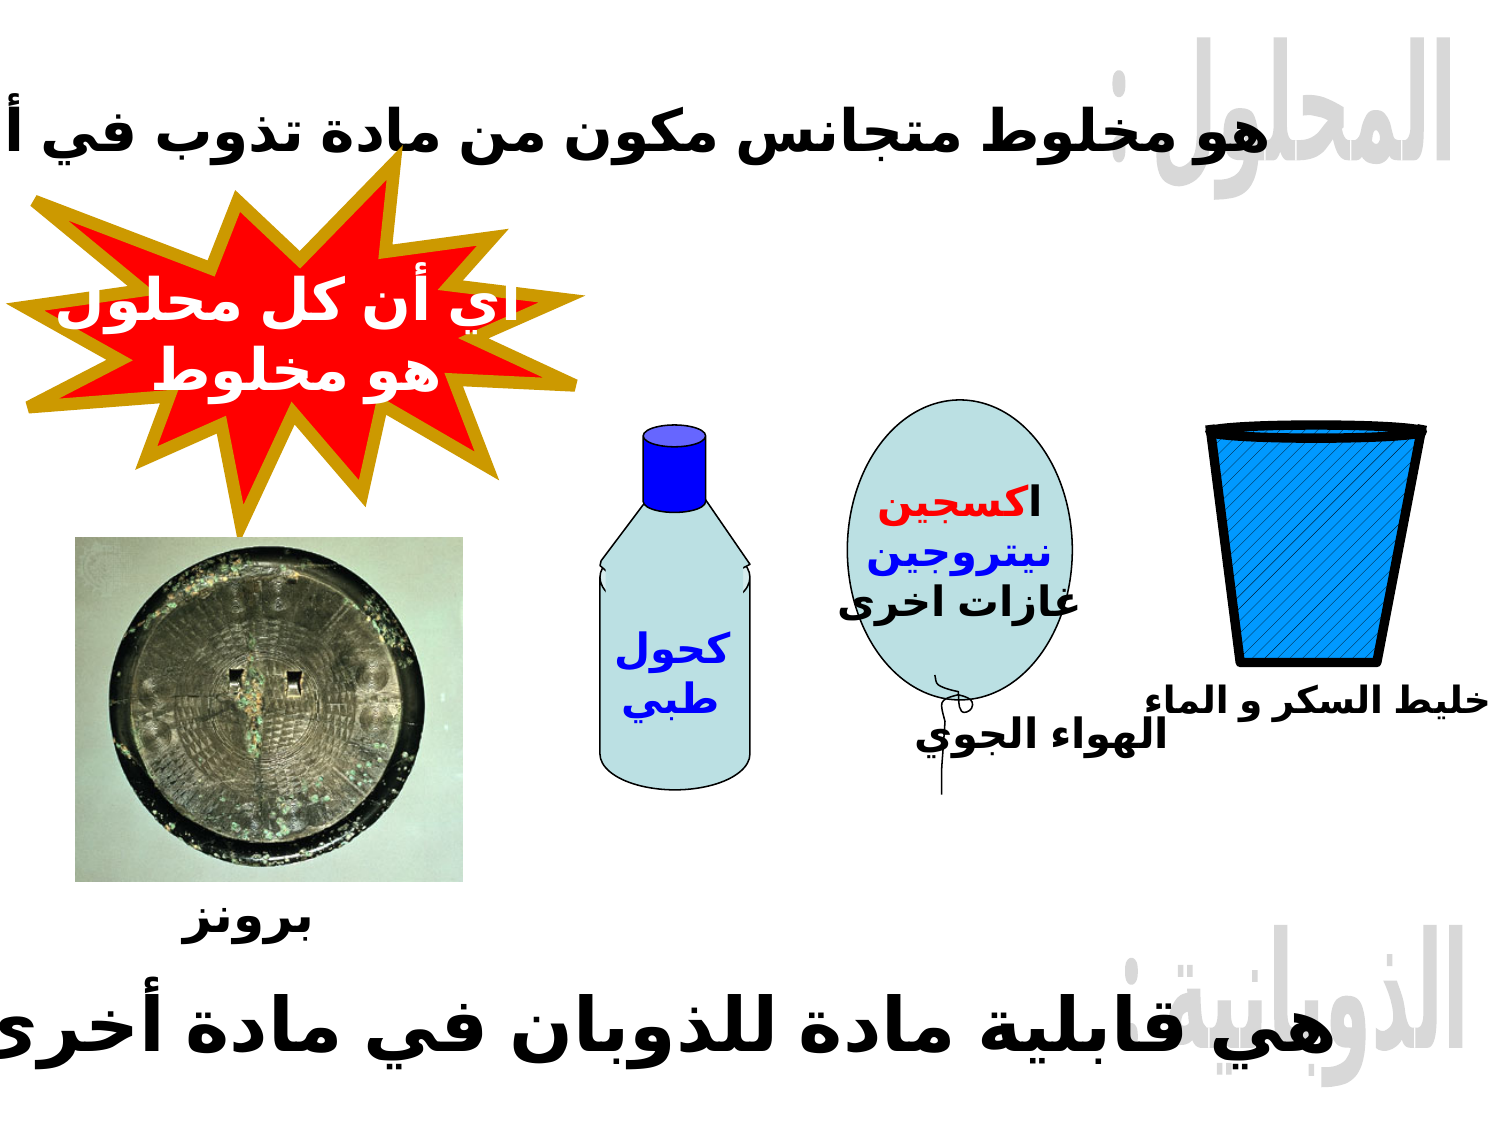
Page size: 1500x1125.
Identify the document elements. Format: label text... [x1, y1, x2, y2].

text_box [847, 399, 1149, 795]
text_box هو مخلوط متجانس مكون من مادة تذوب في أخرى [0, 85, 1287, 171]
text_box هي قابلية مادة للذوبان في مادة أخرى . [0, 969, 1354, 1075]
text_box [1184, 424, 1450, 729]
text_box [74, 537, 463, 950]
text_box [599, 424, 750, 790]
text_box أي أن كل محلول هو مخلوط [24, 162, 575, 525]
